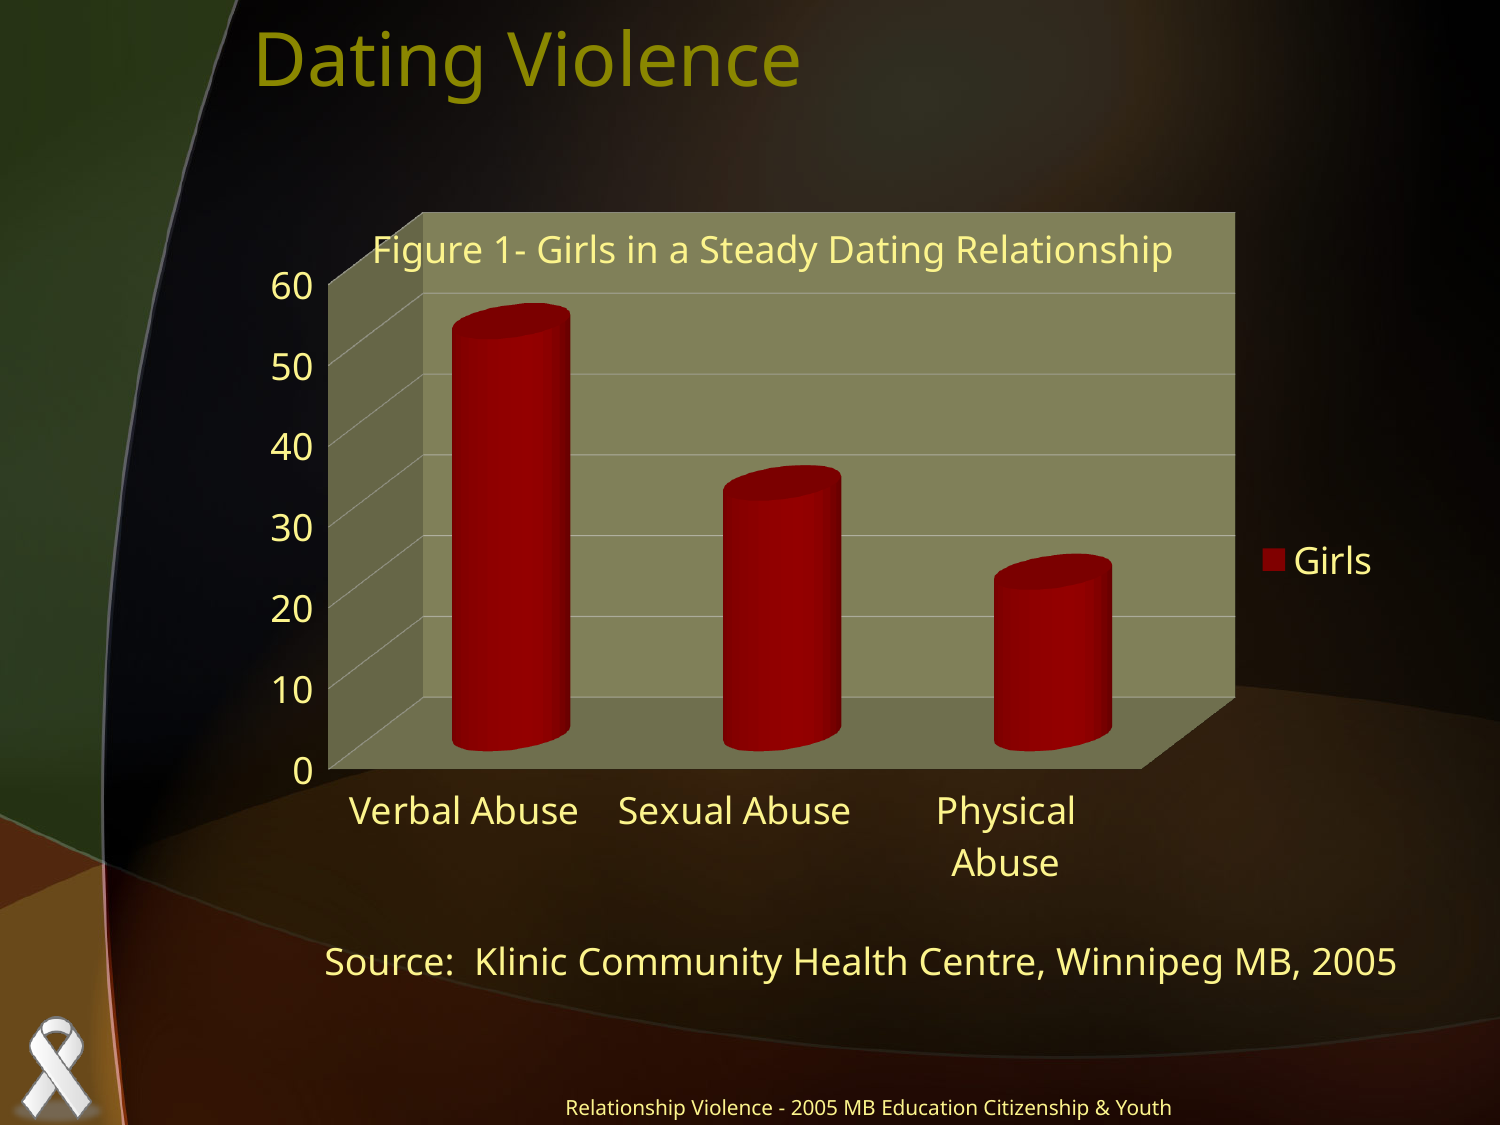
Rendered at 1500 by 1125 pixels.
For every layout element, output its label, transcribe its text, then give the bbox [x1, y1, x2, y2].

text_box Source: Klinic Community Health Centre, Winnipeg MB, 2005 [299, 930, 1425, 991]
picture [0, 0, 1500, 1125]
footer Relationship Violence - 2005 MB Education Citizenship & Youth [512, 1087, 1226, 1125]
chart [247, 187, 1392, 933]
title Dating Violence [237, 0, 1500, 113]
